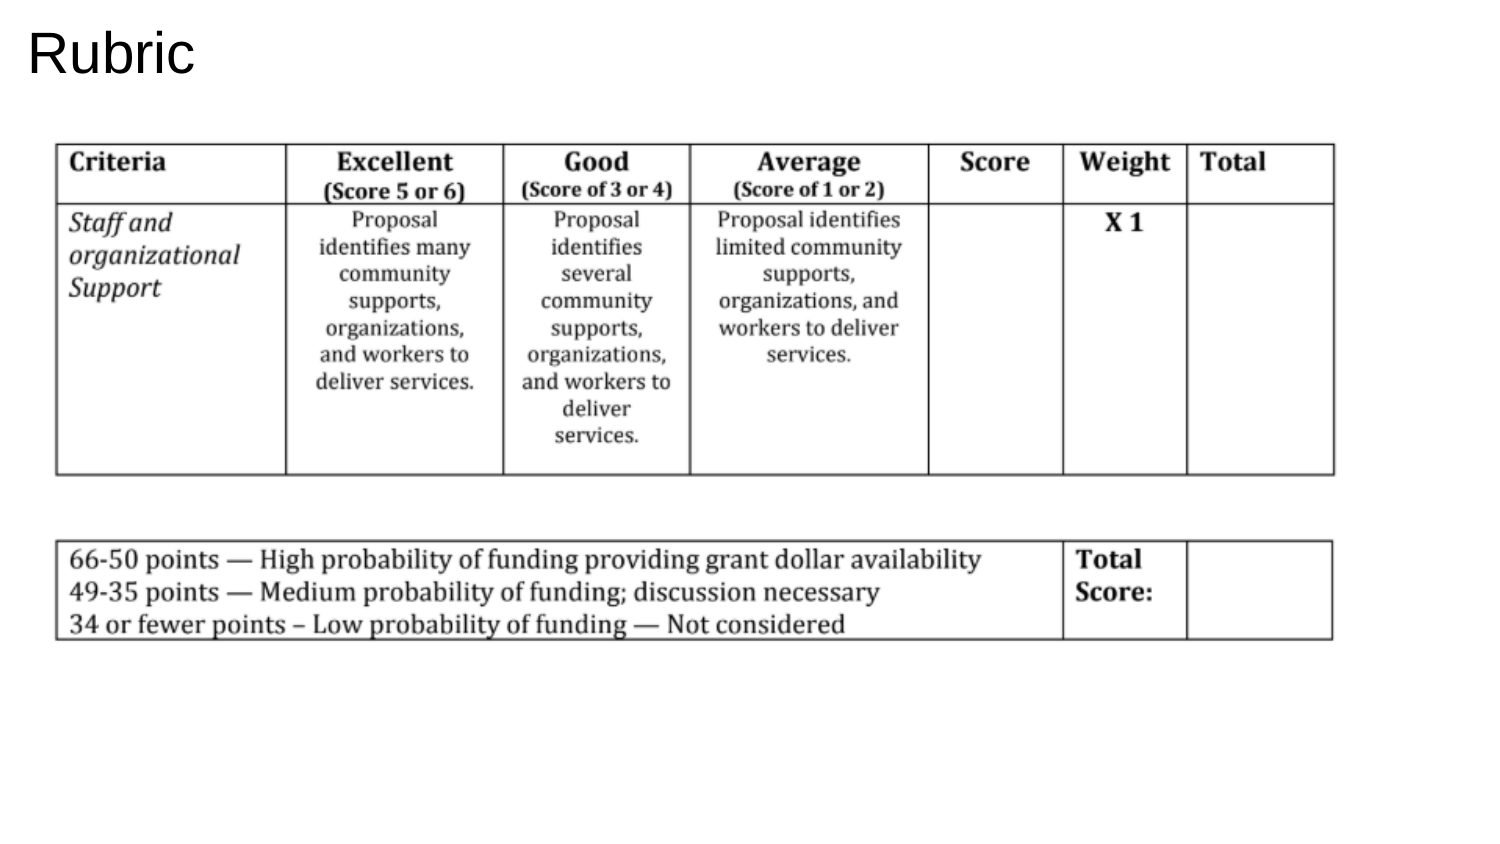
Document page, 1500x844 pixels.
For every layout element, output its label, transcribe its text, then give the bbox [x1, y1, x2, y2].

title Rubric [12, 0, 224, 98]
picture [24, 121, 1374, 702]
